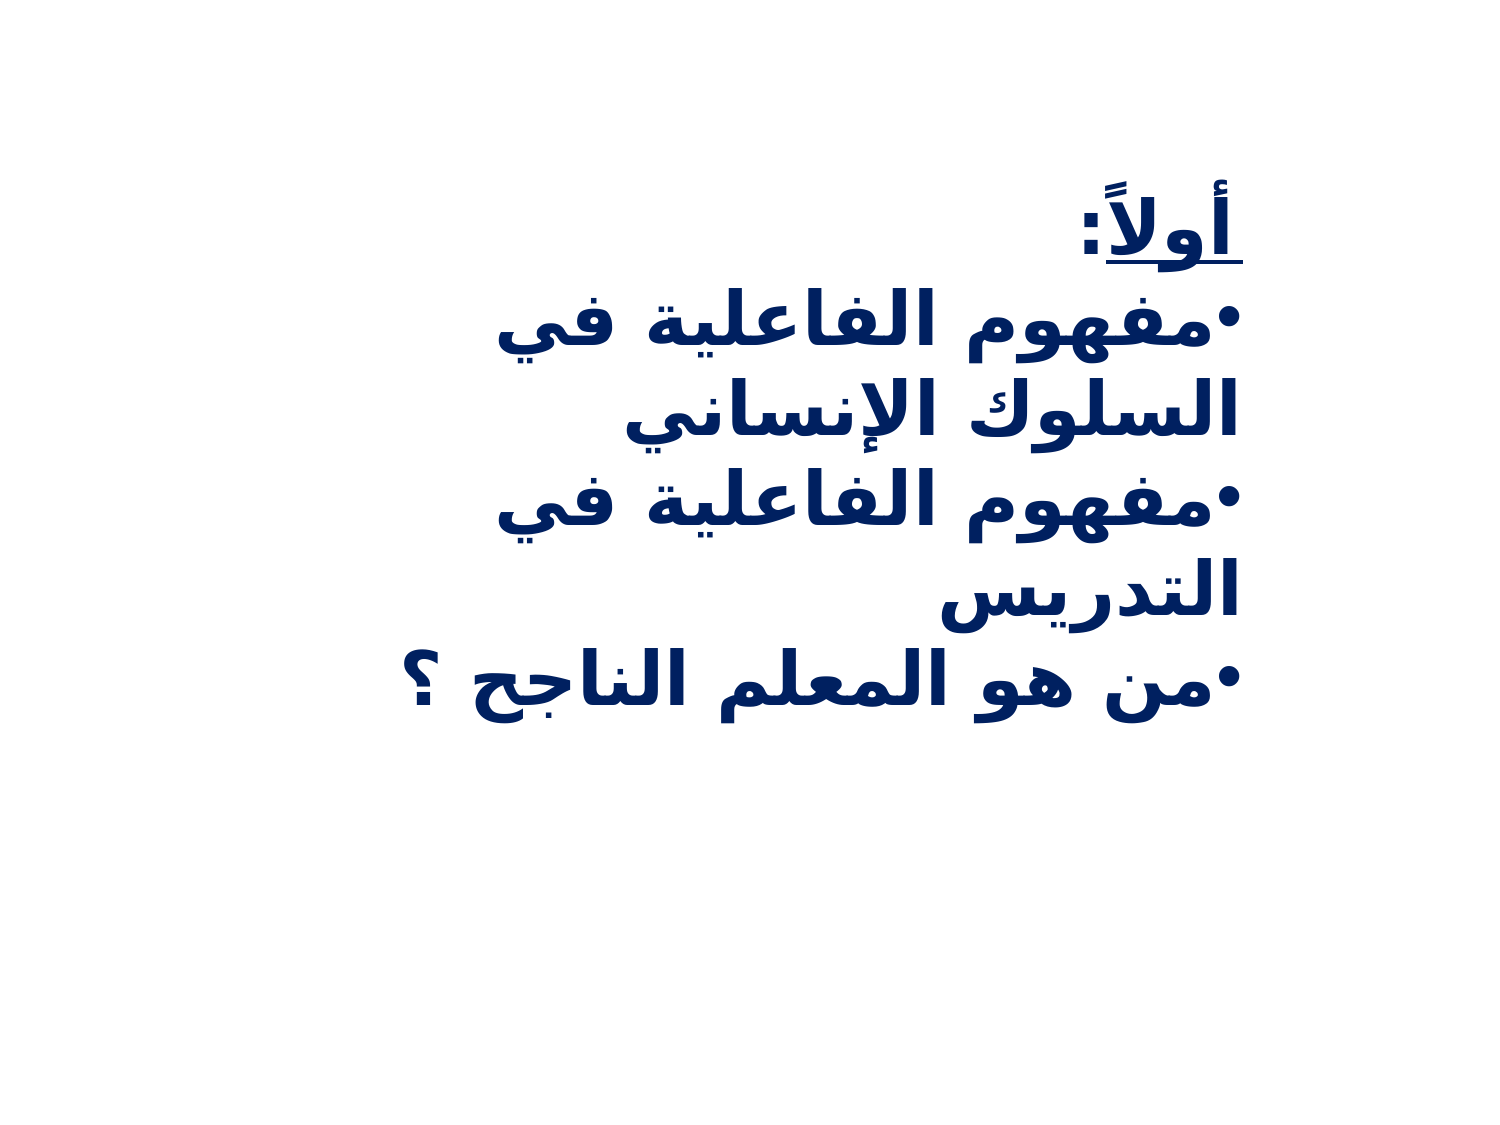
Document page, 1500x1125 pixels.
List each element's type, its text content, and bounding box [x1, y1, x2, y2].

text_box أولاً: مفهوم الفاعلية في السلوك الإنساني مفهوم الفاعلية في التدريس من هو المعلم الناجح ؟ [230, 172, 1258, 818]
